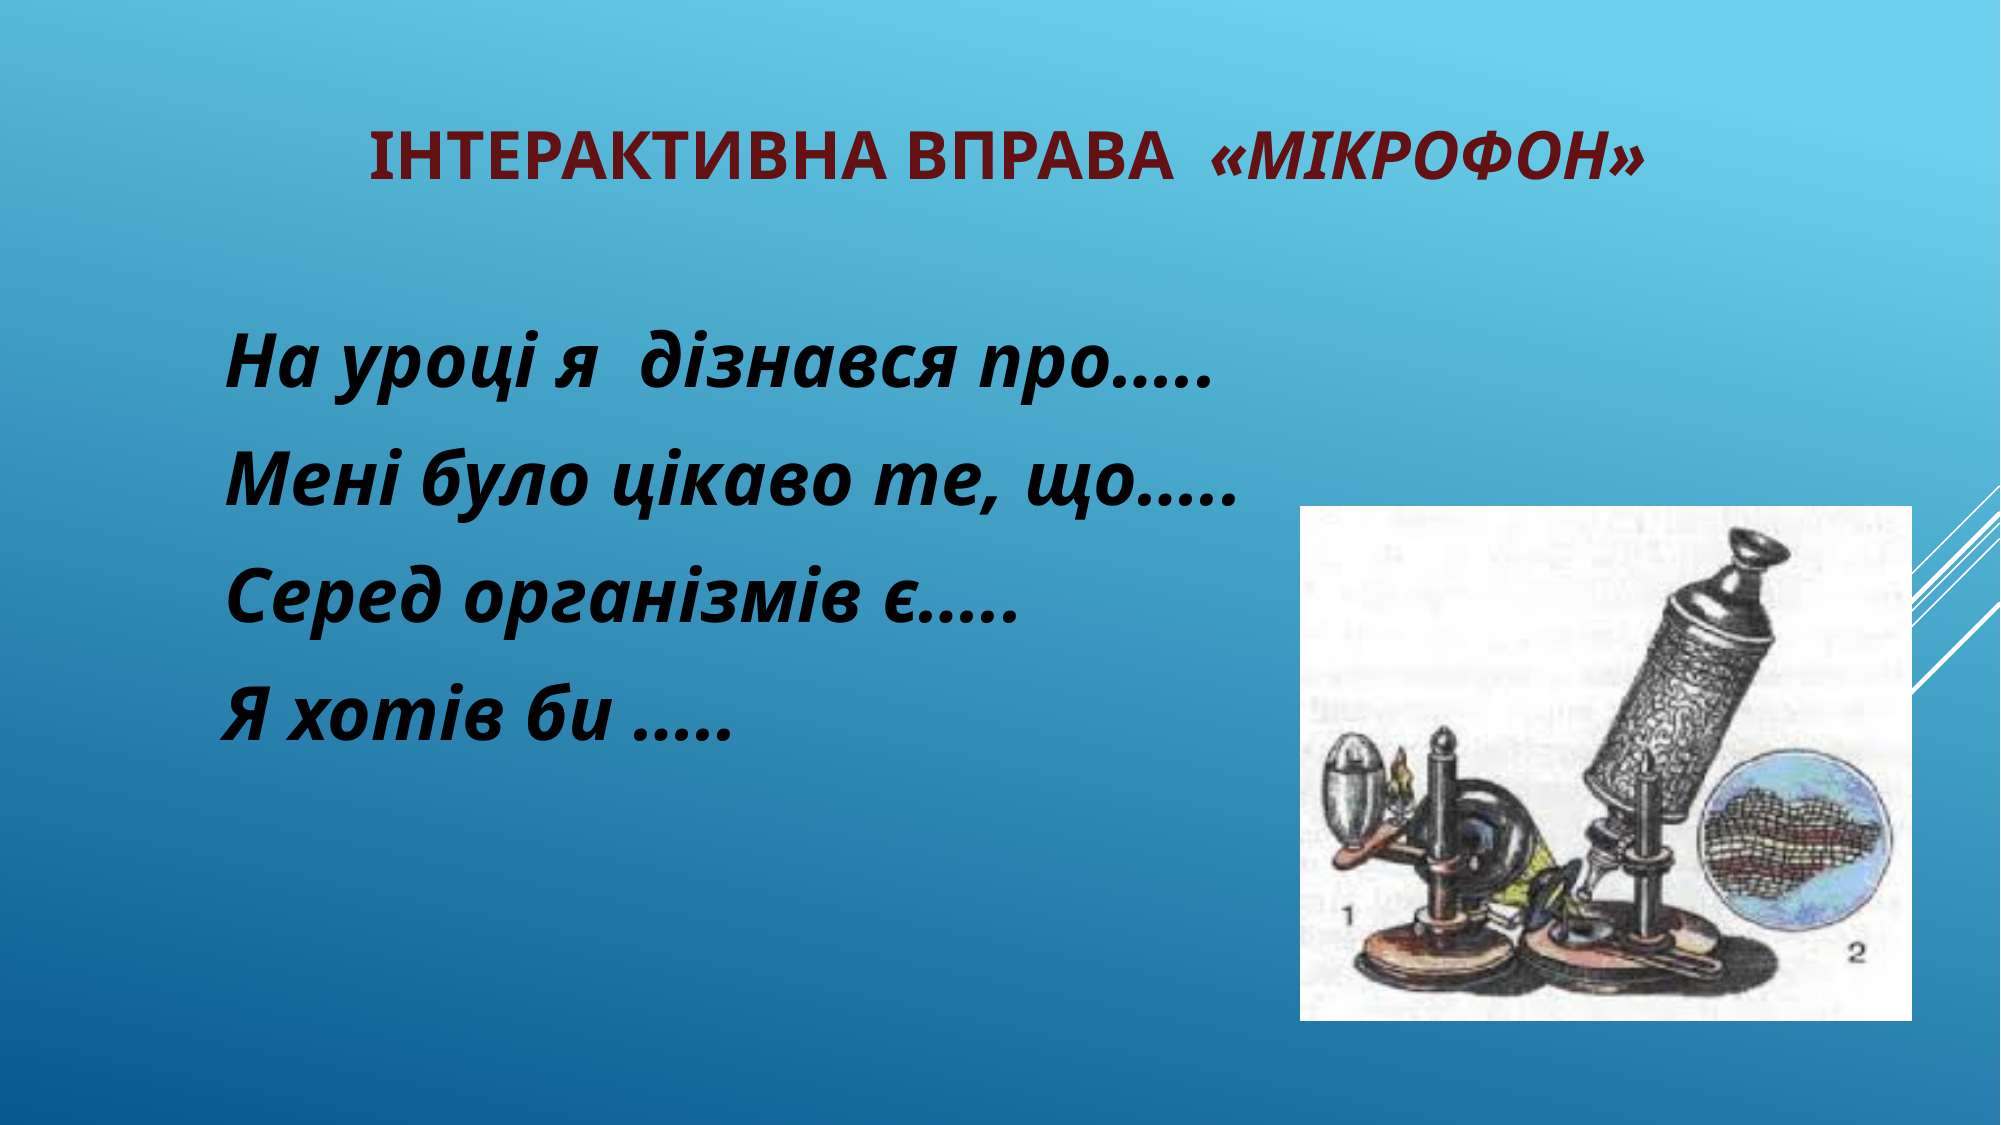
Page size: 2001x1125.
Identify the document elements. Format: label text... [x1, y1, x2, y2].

title Інтерактивна вправа «мікрофон» [130, 68, 1781, 238]
list На уроці я дізнався про….. Мені було цікаво те, що….. Серед організмів є….. Я хотів би ….. [209, 217, 1301, 851]
picture [1300, 506, 1912, 1021]
